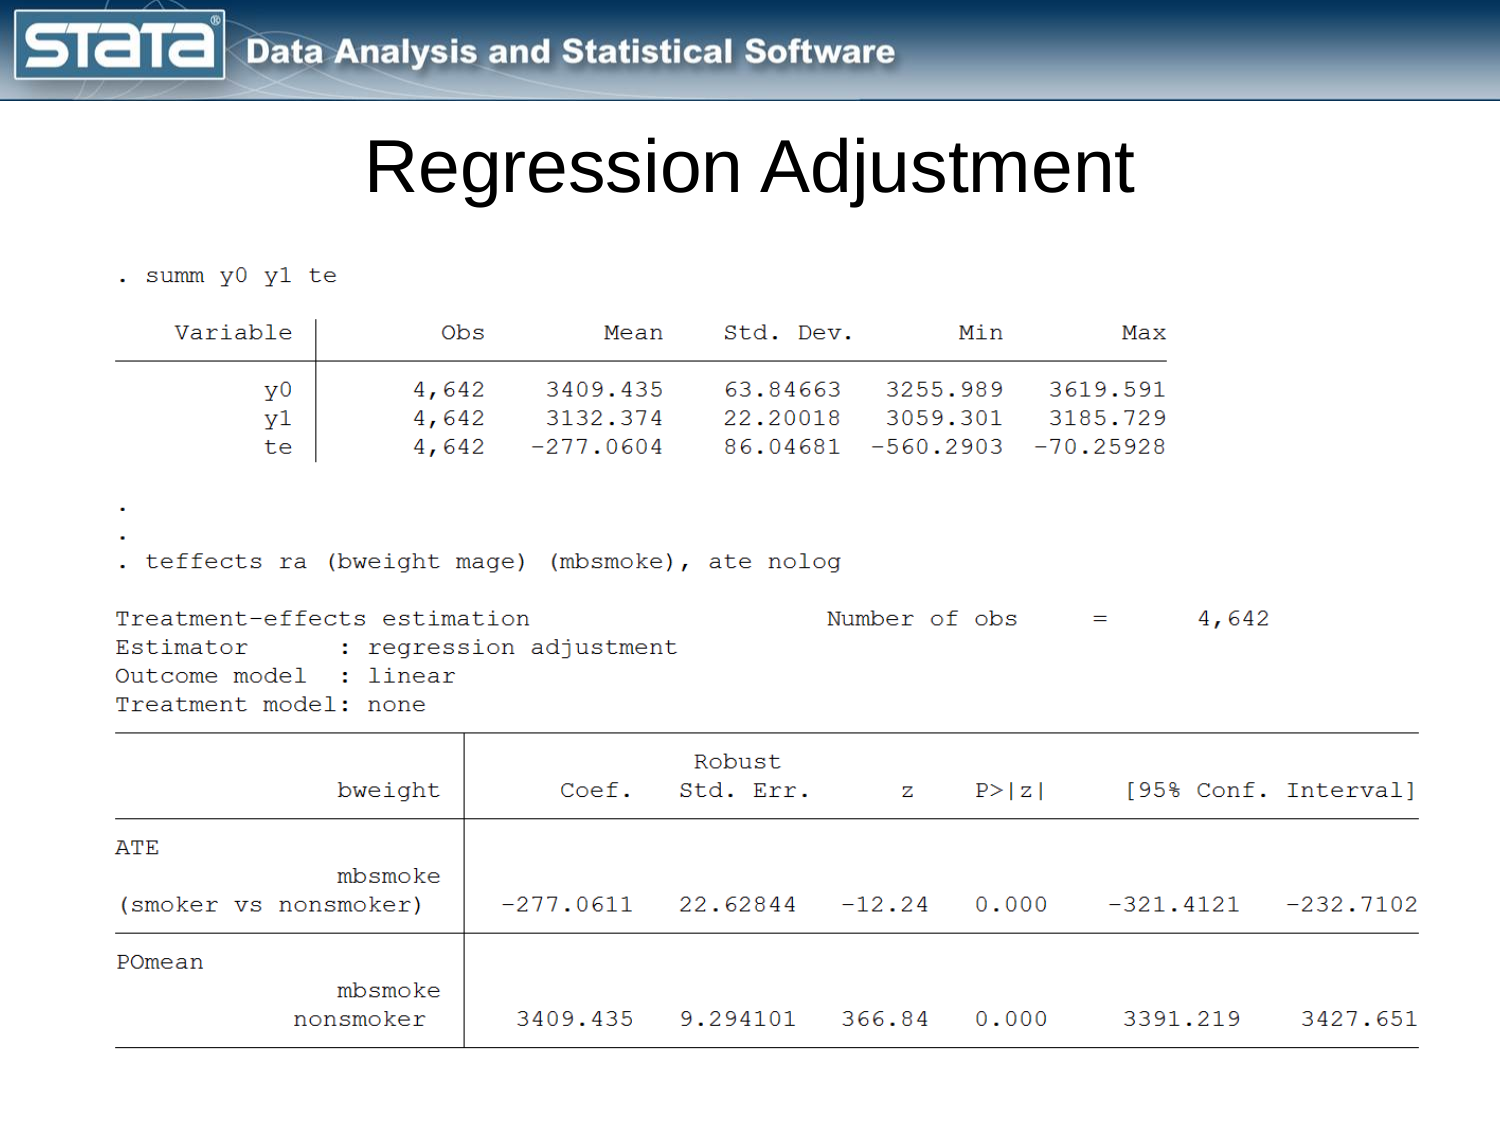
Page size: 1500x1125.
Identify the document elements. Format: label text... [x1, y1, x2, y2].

picture [0, 0, 1500, 102]
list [112, 262, 1439, 1063]
title Regression Adjustment [0, 108, 1500, 225]
